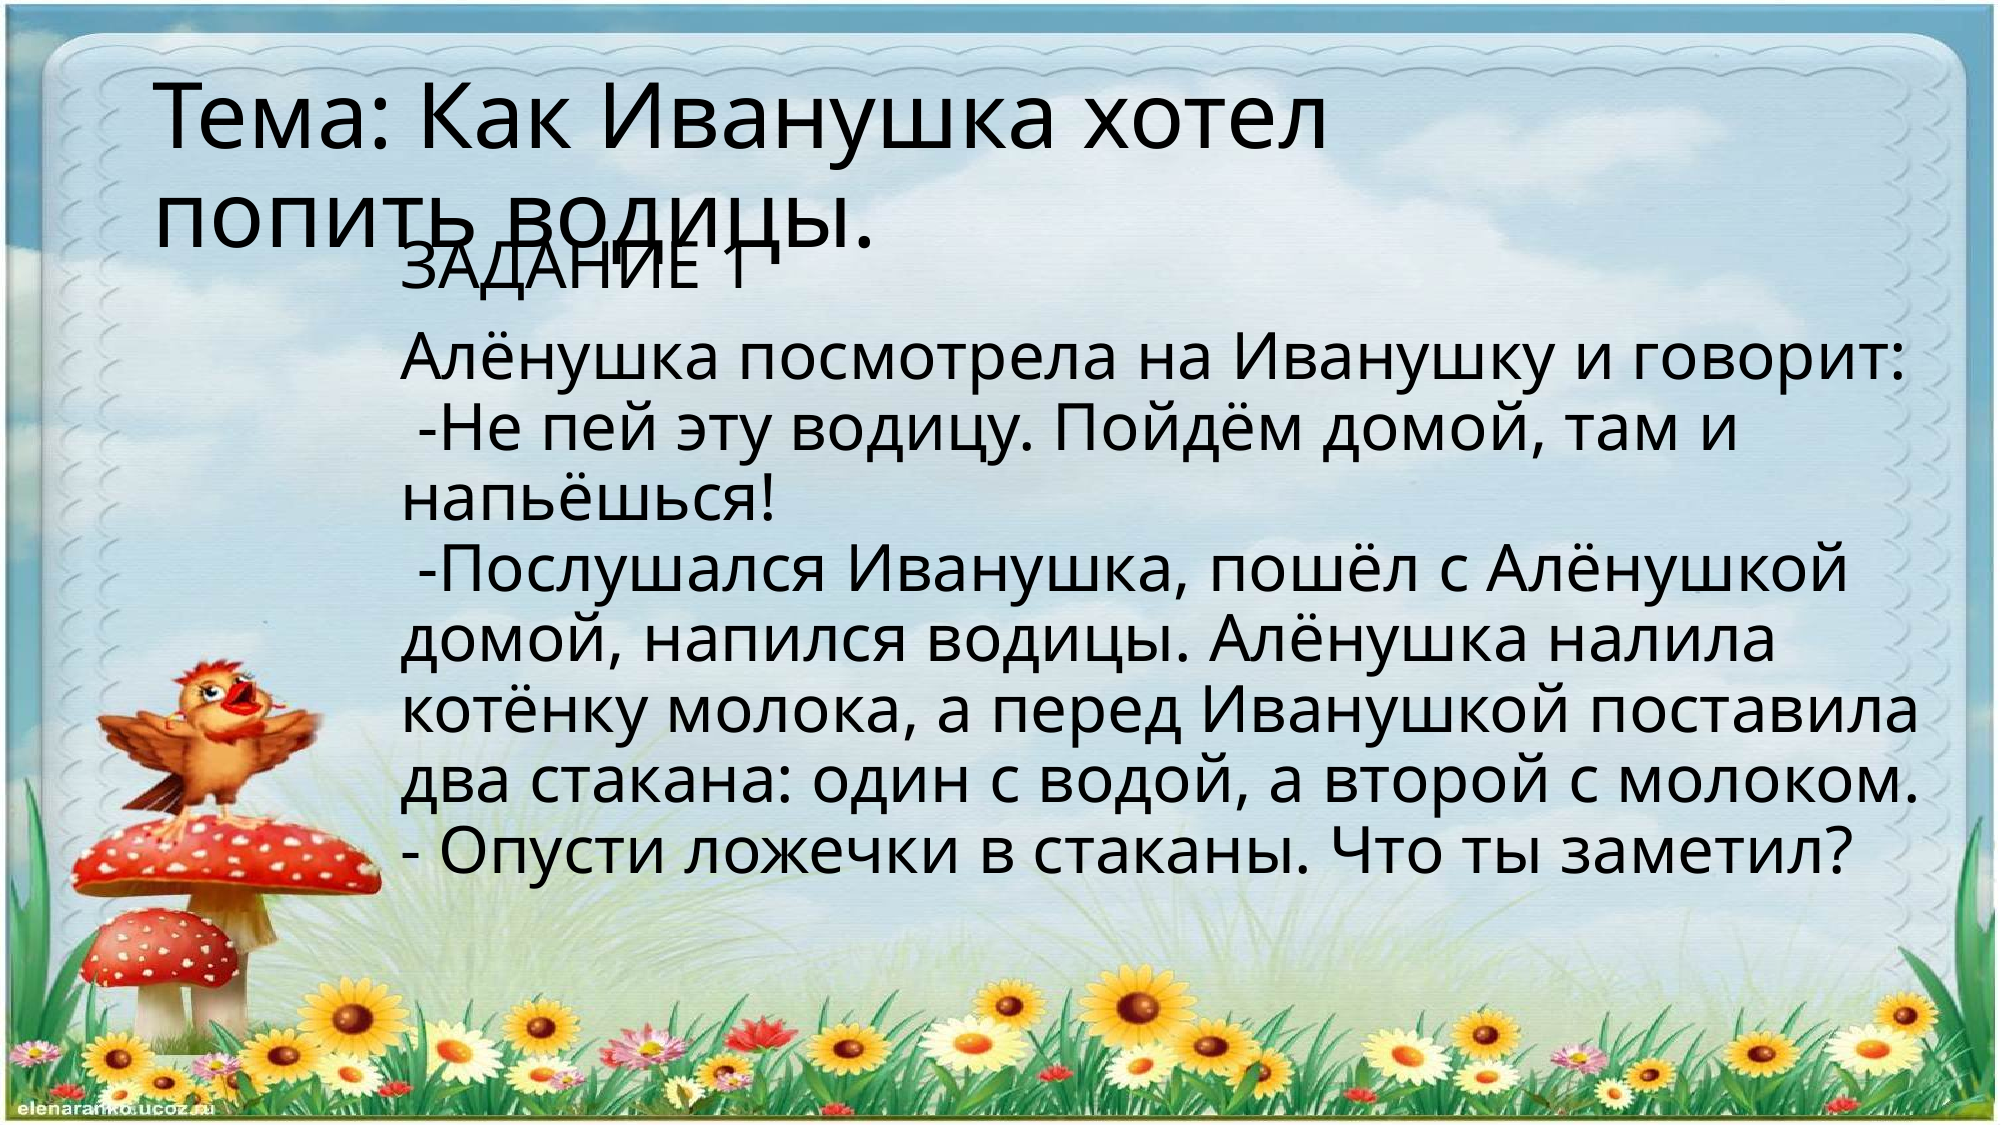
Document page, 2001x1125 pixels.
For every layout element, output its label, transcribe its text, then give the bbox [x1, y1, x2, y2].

picture [0, 0, 2001, 1125]
title Тема: Как Иванушка хотел попить водицы. [137, 59, 1863, 278]
list ЗАДАНИЕ 1 Алёнушка посмотрела на Иванушку и говорит: -Не пей эту водицу. Пойдём домой, там и напьёшься! -Послушался Иванушка, пошёл с Алёнушкой домой, напился водицы. Алёнушка налила котёнку молока, а перед Иванушкой поставила два стакана: один с водой, а второй с молоком. - Опусти ложечки в стаканы. Что ты заметил? [385, 224, 1952, 1083]
